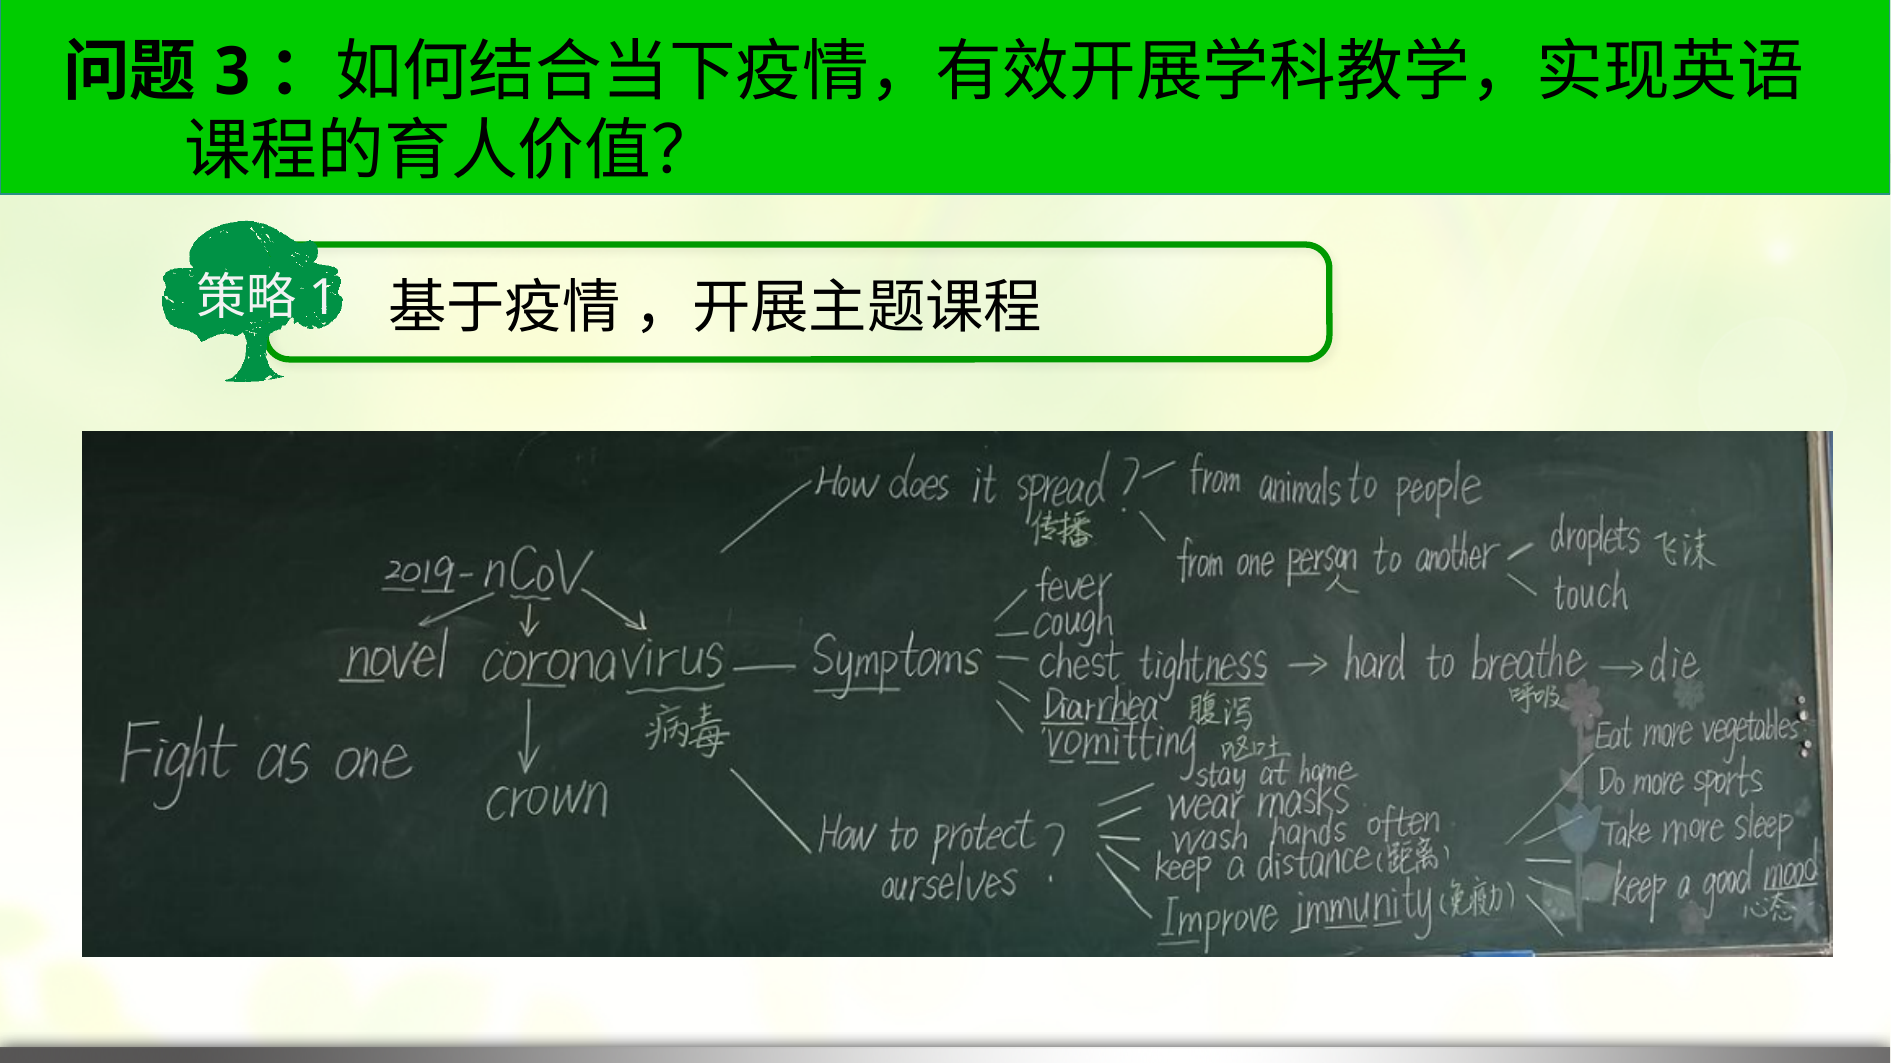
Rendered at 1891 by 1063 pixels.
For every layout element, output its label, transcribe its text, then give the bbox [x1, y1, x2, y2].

text_box 问题3：如何结合当下疫情，有效开展学科教学，实现英语 课程的育人价值？ [48, 19, 1819, 195]
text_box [157, 219, 1346, 392]
text_box [0, 0, 1891, 195]
picture [0, 195, 1891, 1063]
